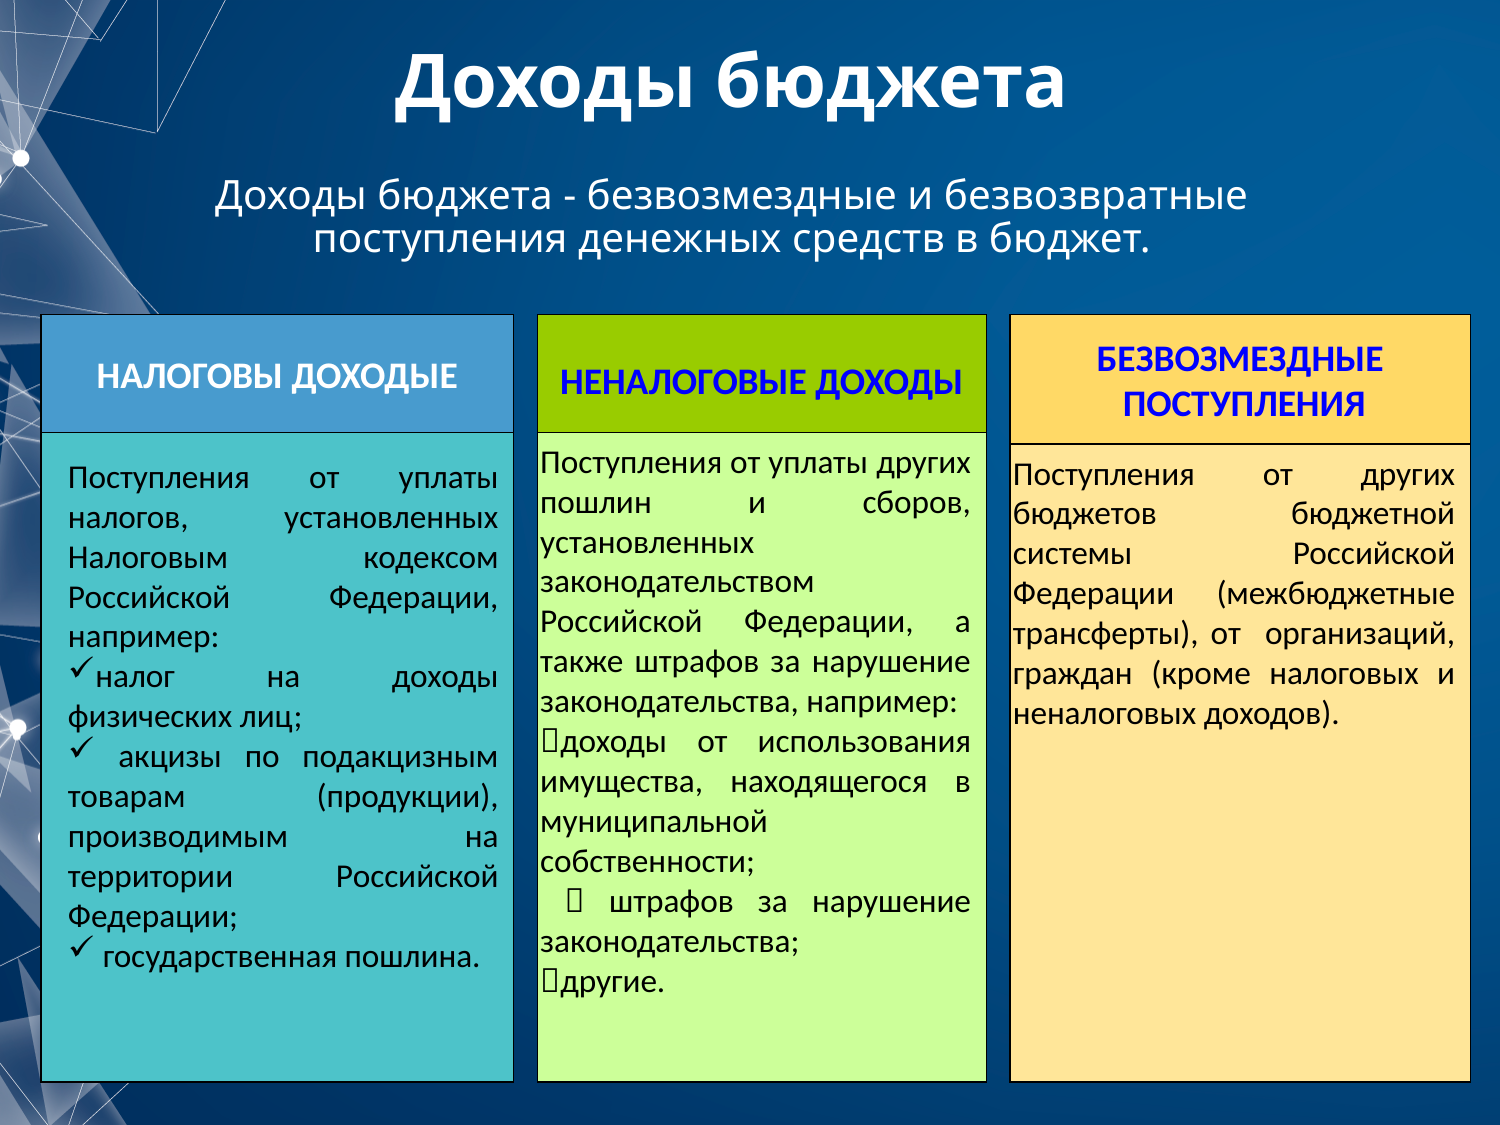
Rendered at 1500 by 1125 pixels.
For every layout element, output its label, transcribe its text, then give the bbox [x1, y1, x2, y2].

text_box [537, 1007, 987, 1083]
text_box НАЛОГОВЫ ДОХОДЫЕ [41, 314, 514, 433]
picture [0, 0, 1500, 1125]
text_box Поступления от уплаты других пошлин и сборов, установленных законодательством Российской Федерации, а также штрафов за нарушение законодательства, например: доходы от использования имущества, находящегося в муниципальной собственности;  штрафов за нарушение законодательства; другие. [525, 432, 987, 1007]
text_box Поступления от уплаты налогов, установленных Налоговым кодексом Российской Федерации, например: налог на доходы физических лиц; акцизы по подакцизным товарам (продукции), производимым на территории Российской Федерации; государственная пошлина. [53, 447, 514, 982]
text_box НЕНАЛОГОВЫЕ ДОХОДЫ [537, 314, 987, 432]
text_box Поступления от других бюджетов бюджетной системы Российской Федерации (межбюджетные трансферты), от организаций, граждан (кроме налоговых и неналоговых доходов). [998, 444, 1471, 739]
text_box БЕЗВОЗМЕЗДНЫЕ ПОСТУПЛЕНИЯ [1009, 314, 1471, 444]
title Доходы бюджета Доходы бюджета - безвозмездные и безвозвратные поступления денежных средств в бюджет. [58, 35, 1406, 270]
text_box [1009, 739, 1471, 1083]
text_box [41, 433, 514, 1083]
